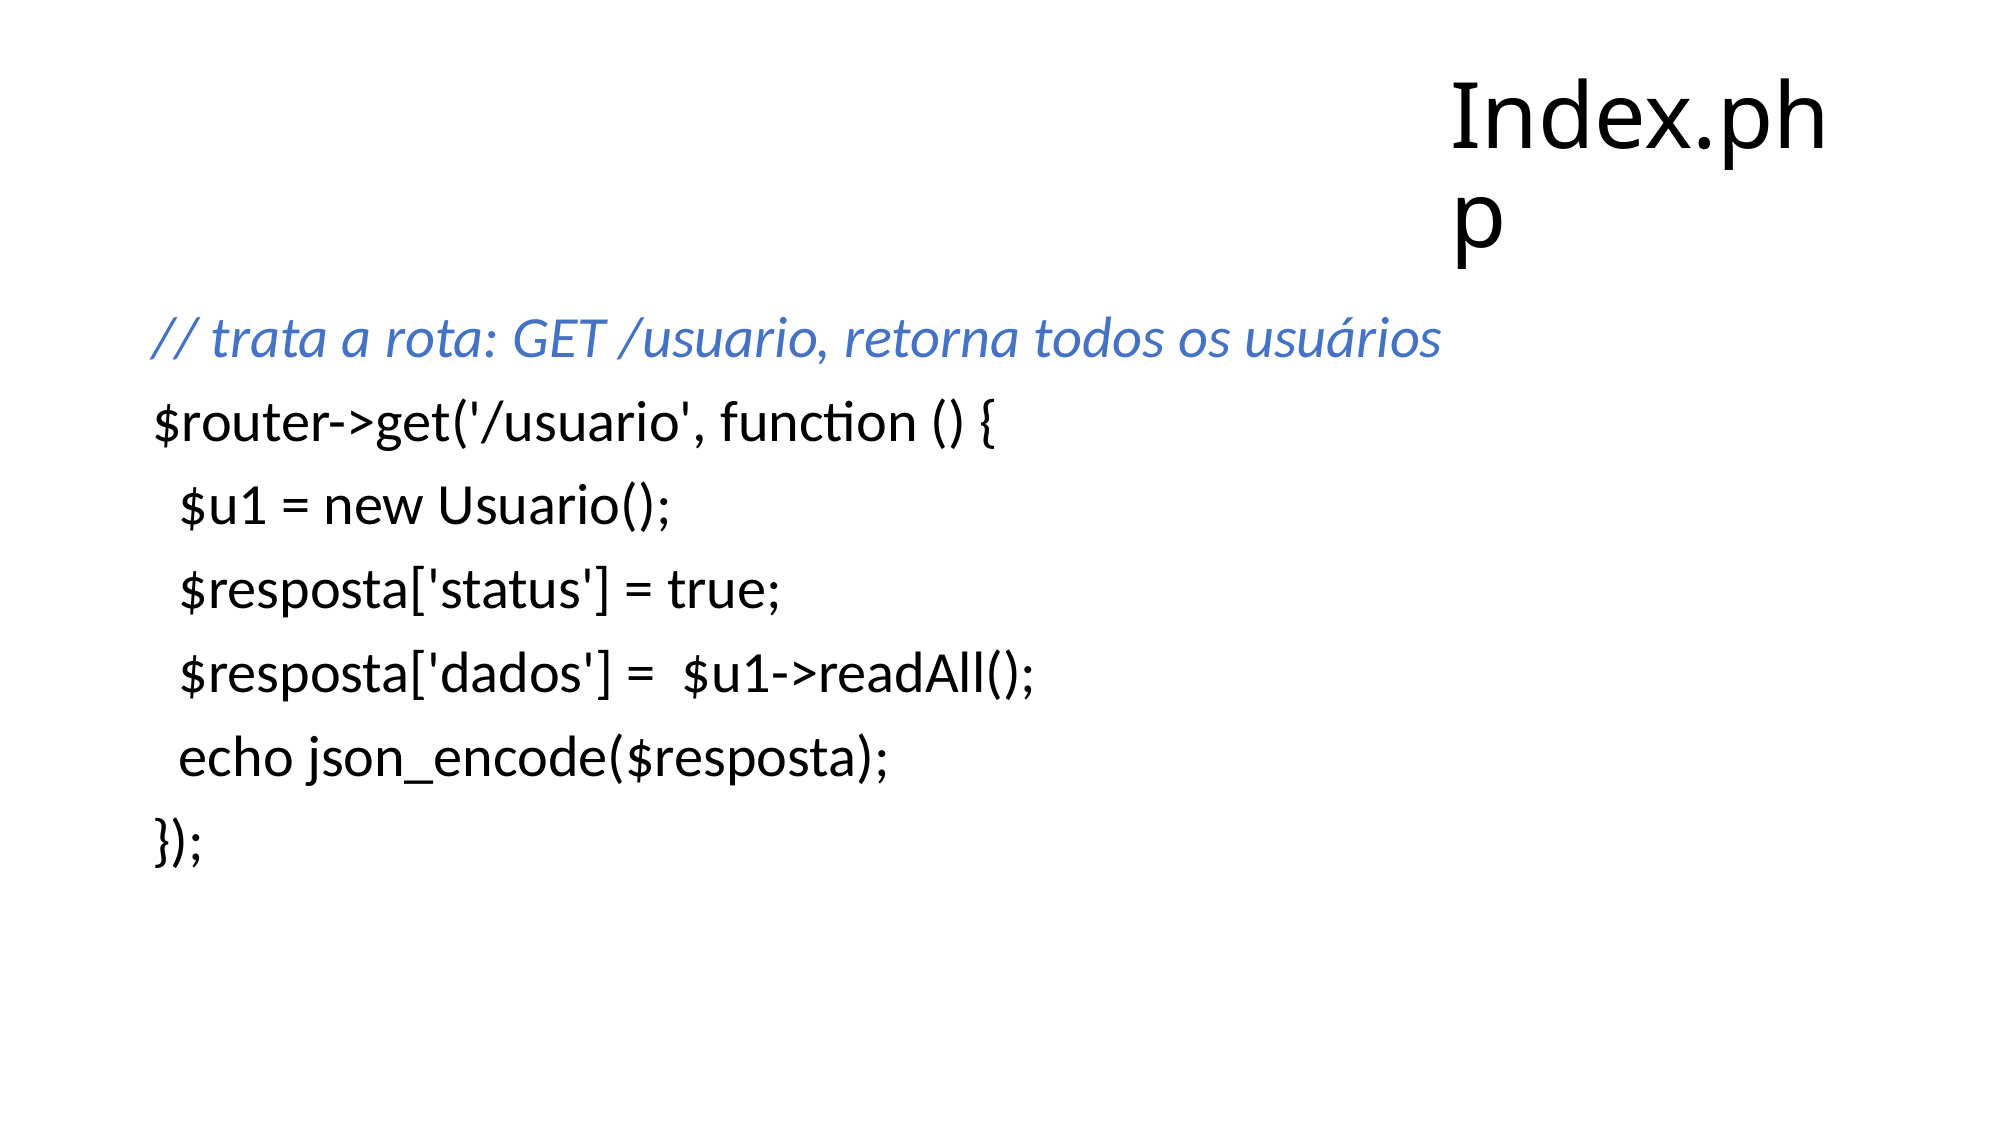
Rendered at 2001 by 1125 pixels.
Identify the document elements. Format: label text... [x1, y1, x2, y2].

title Index.php [1435, 59, 1863, 278]
list // trata a rota: GET /usuario, retorna todos os usuários $router->get('/usuario', function () { $u1 = new Usuario(); $resposta['status'] = true; $resposta['dados'] = $u1->readAll(); echo json_encode($resposta); }); [137, 299, 1863, 1014]
